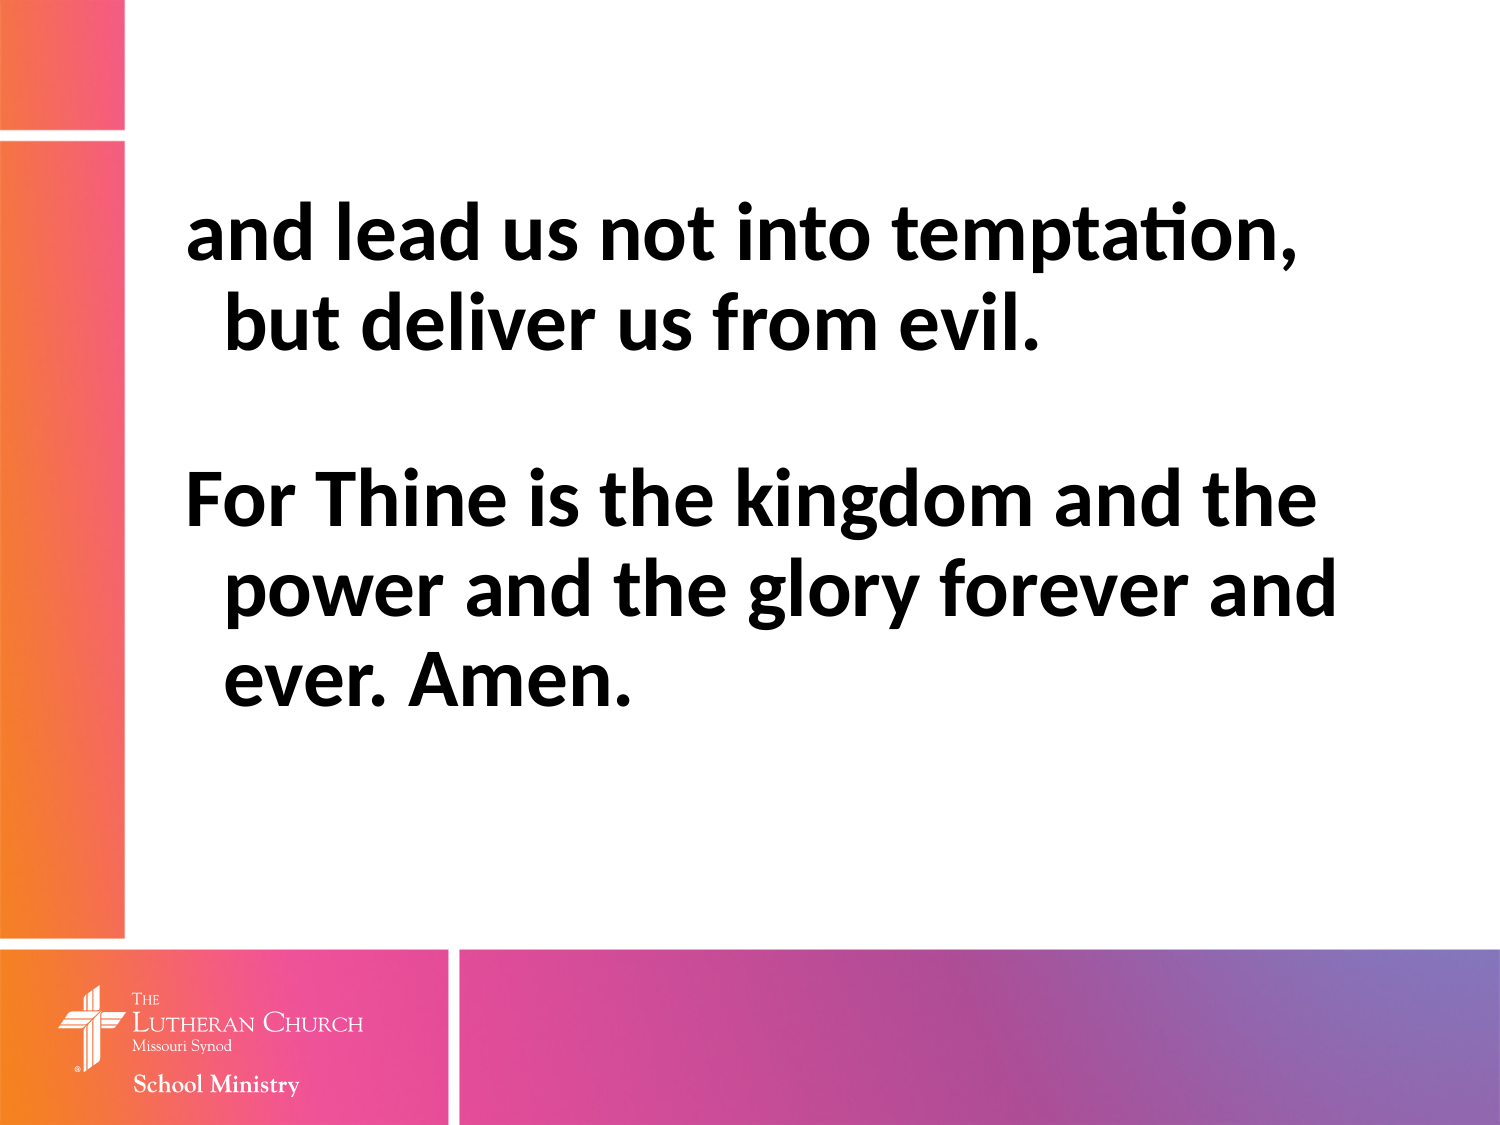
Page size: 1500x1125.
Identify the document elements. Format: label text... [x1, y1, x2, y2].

picture [0, 0, 1500, 1125]
list and lead us not into temptation, but deliver us from evil. For Thine is the kingdom and the power and the glory forever and ever. Amen. [170, 59, 1397, 918]
